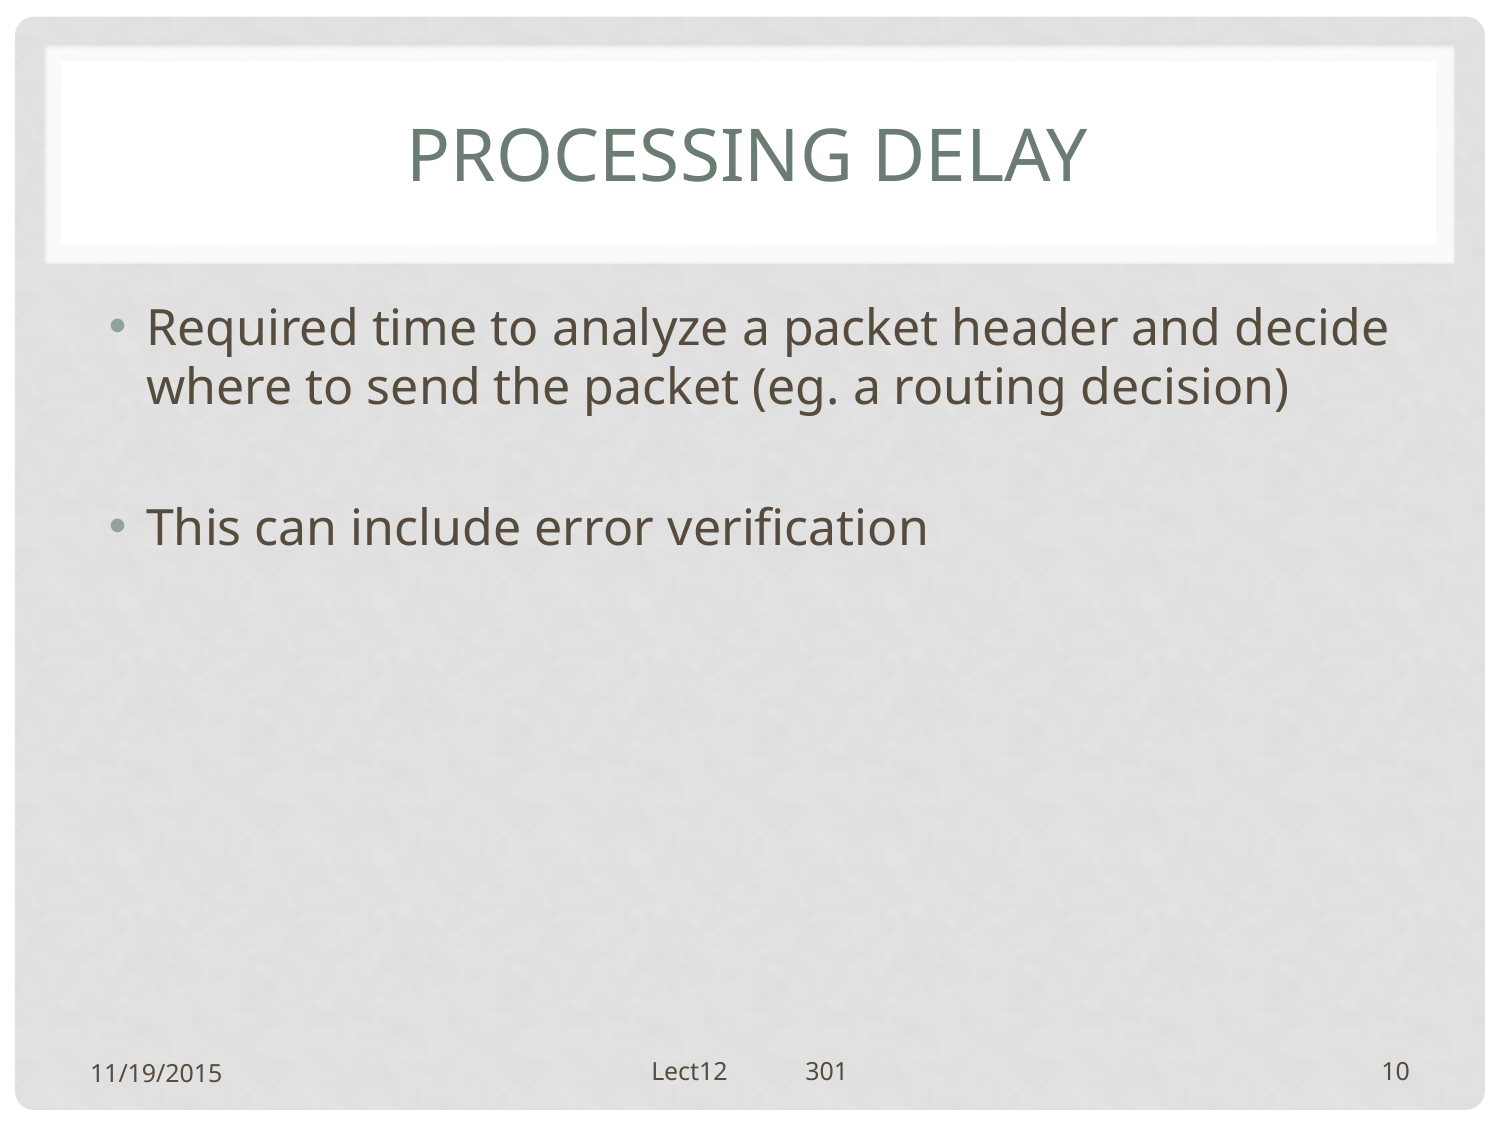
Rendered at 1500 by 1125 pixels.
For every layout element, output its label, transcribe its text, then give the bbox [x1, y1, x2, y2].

title Processing Delay [69, 66, 1425, 238]
footer Lect12 301 [512, 1042, 988, 1103]
list Required time to analyze a packet header and decide where to send the packet (eg. a routing decision) This can include error verification [75, 287, 1425, 1005]
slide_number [75, 1042, 425, 1103]
slide_number 10 [1074, 1042, 1425, 1103]
